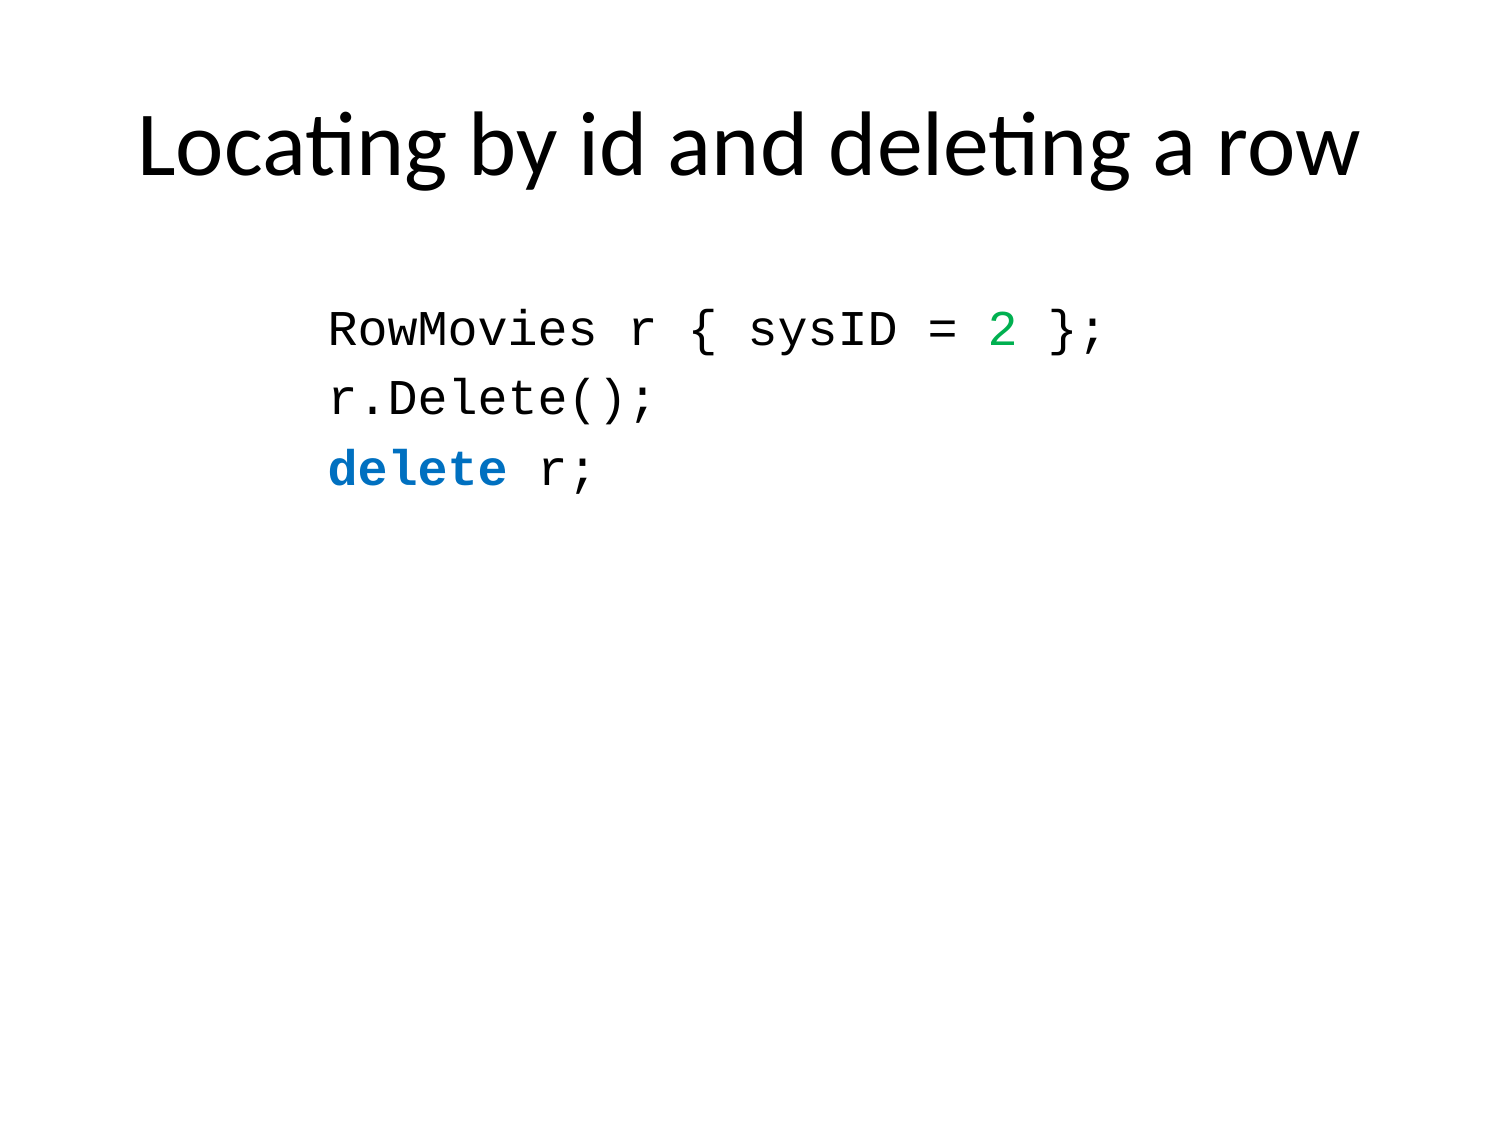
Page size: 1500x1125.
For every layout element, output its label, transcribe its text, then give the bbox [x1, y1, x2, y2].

title Locating by id and deleting a row [75, 45, 1425, 233]
list RowMovies r { sysID = 2 }; r.Delete(); delete r; [312, 287, 1163, 538]
